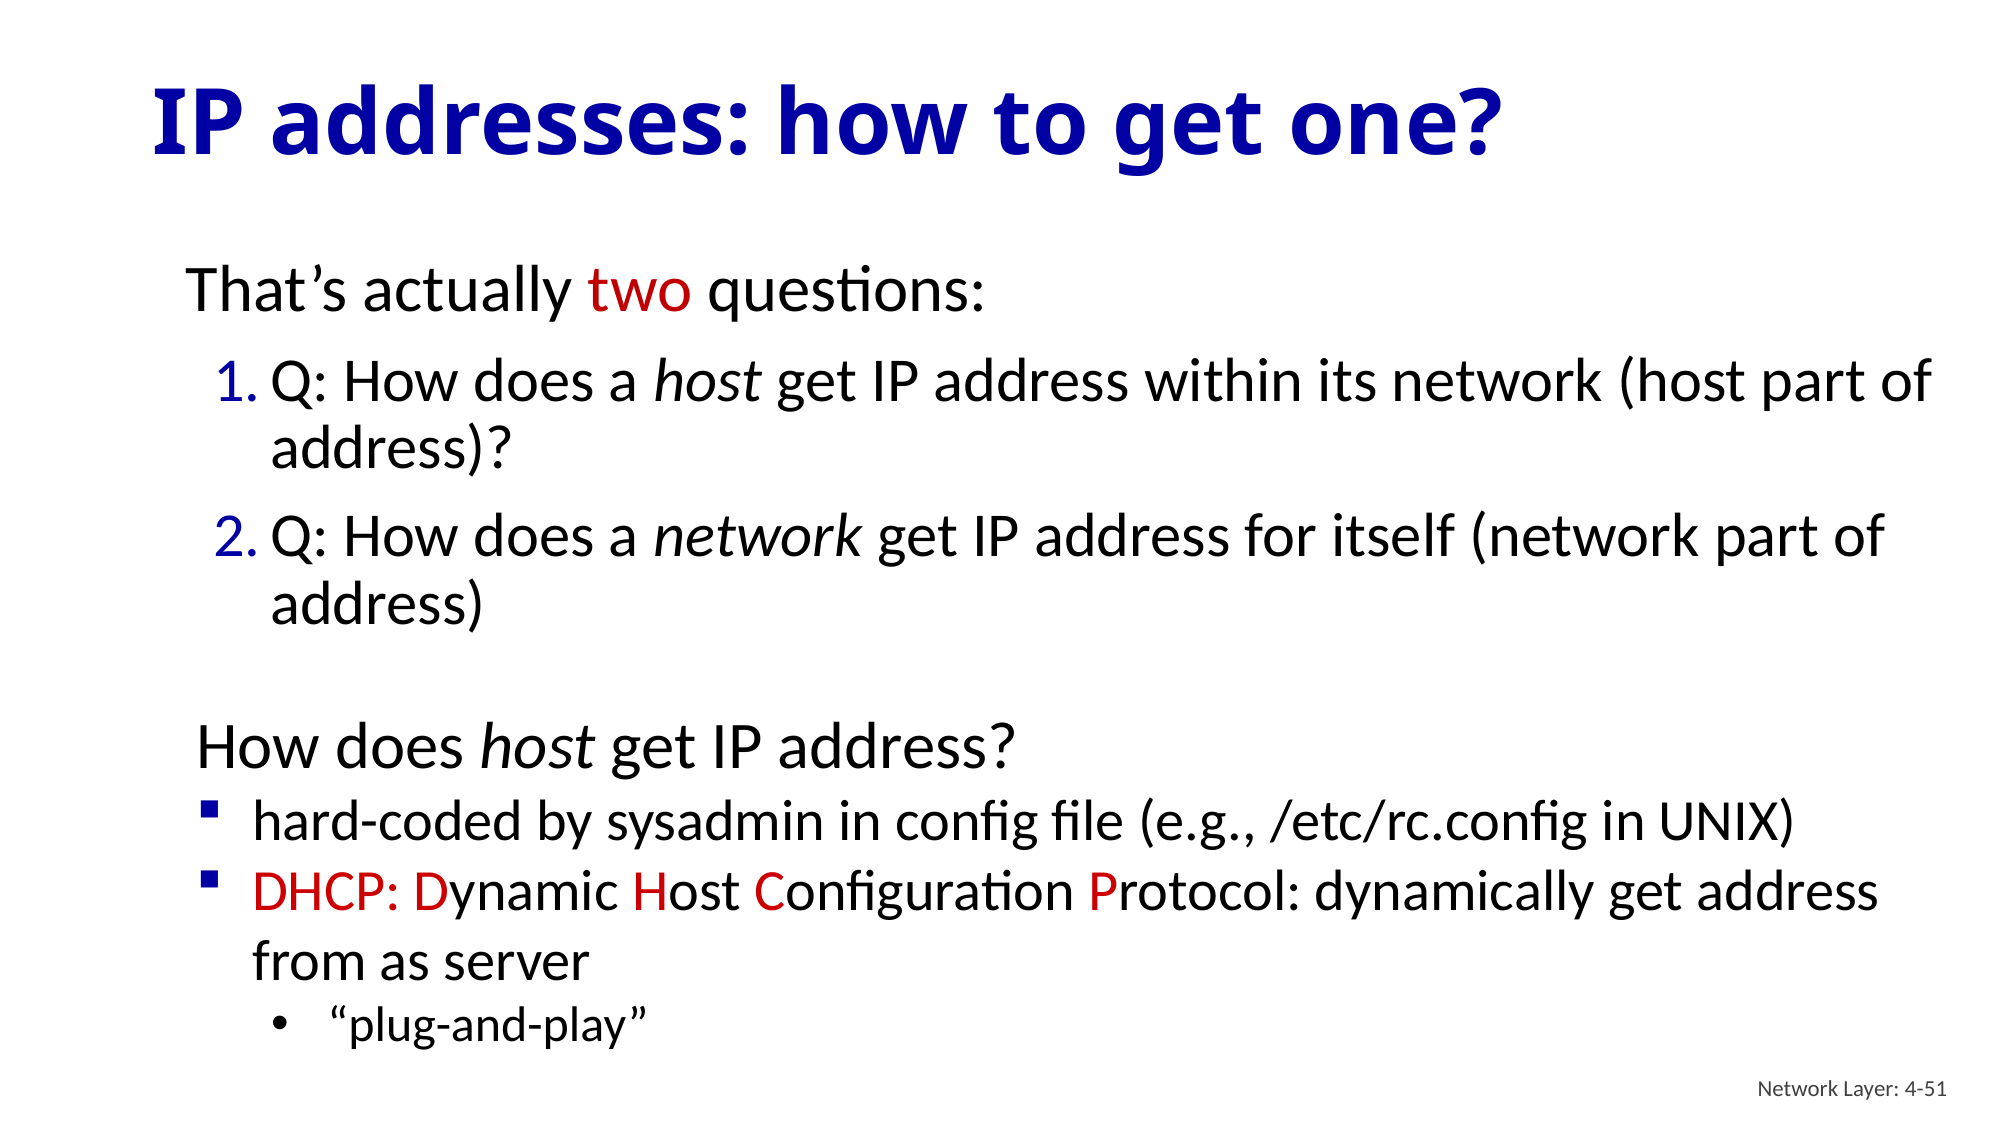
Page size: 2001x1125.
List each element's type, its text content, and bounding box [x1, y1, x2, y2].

text_box That’s actually two questions: Q: How does a host get IP address within its network (host part of address)? Q: How does a network get IP address for itself (network part of address) [149, 246, 1970, 686]
title IP addresses: how to get one? [137, 51, 1863, 198]
slide_number Network Layer: 4-51 [1512, 1056, 1963, 1117]
text_box How does host get IP address? hard-coded by sysadmin in config file (e.g., /etc/rc.config in UNIX) DHCP: Dynamic Host Configuration Protocol: dynamically get address from as server “plug-and-play” [181, 694, 1910, 1060]
